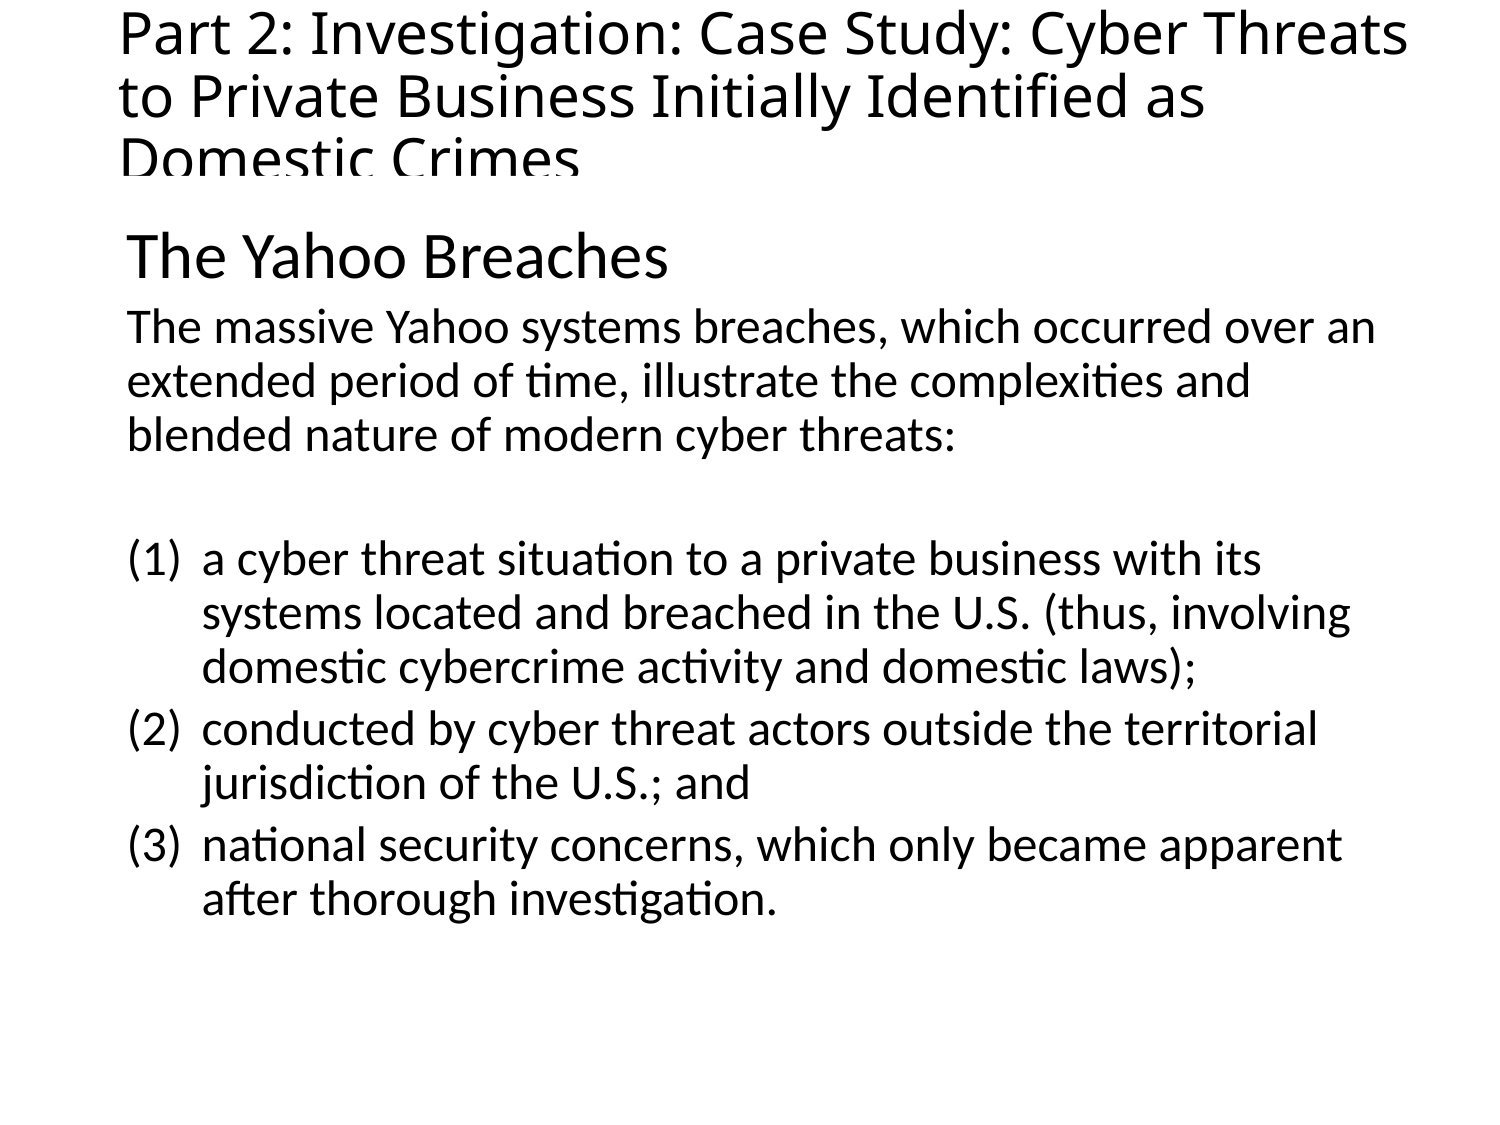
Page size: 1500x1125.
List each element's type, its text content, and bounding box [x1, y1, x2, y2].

list The Yahoo Breaches The massive Yahoo systems breaches, which occurred over an extended period of time, illustrate the complexities and blended nature of modern cyber threats: a cyber threat situation to a private business with its systems located and breached in the U.S. (thus, involving domestic cybercrime activity and domestic laws); conducted by cyber threat actors outside the territorial jurisdiction of the U.S.; and national security concerns, which only became apparent after thorough investigation. [102, 175, 1398, 1001]
title Part 2: Investigation: Case Study: Cyber Threats to Private Business Initially Identified as Domestic Crimes [102, 21, 1433, 177]
